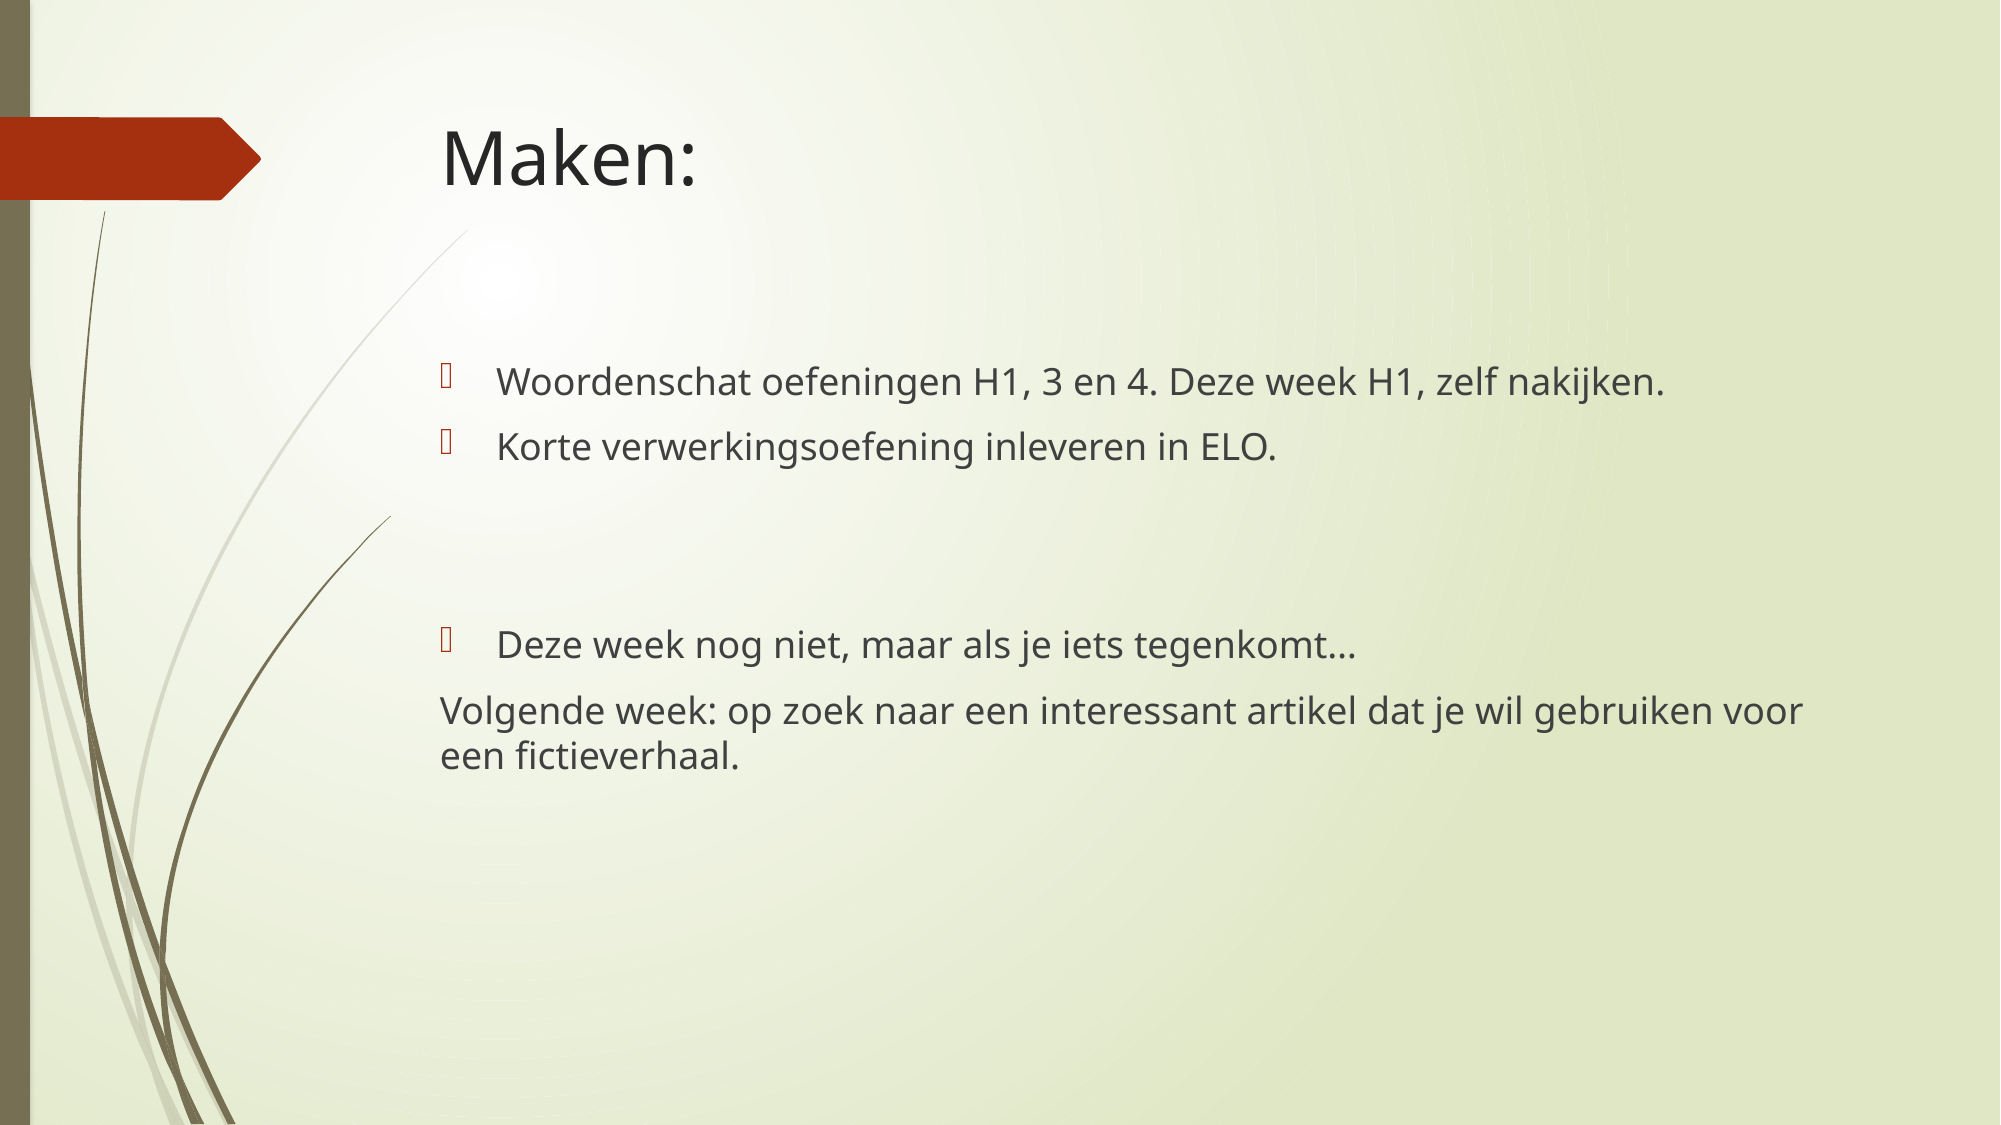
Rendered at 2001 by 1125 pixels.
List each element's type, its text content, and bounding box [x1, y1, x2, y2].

list Woordenschat oefeningen H1, 3 en 4. Deze week H1, zelf nakijken. Korte verwerkingsoefening inleveren in ELO. Deze week nog niet, maar als je iets tegenkomt… Volgende week: op zoek naar een interessant artikel dat je wil gebruiken voor een fictieverhaal. [424, 350, 1888, 970]
title Maken: [425, 102, 1888, 313]
